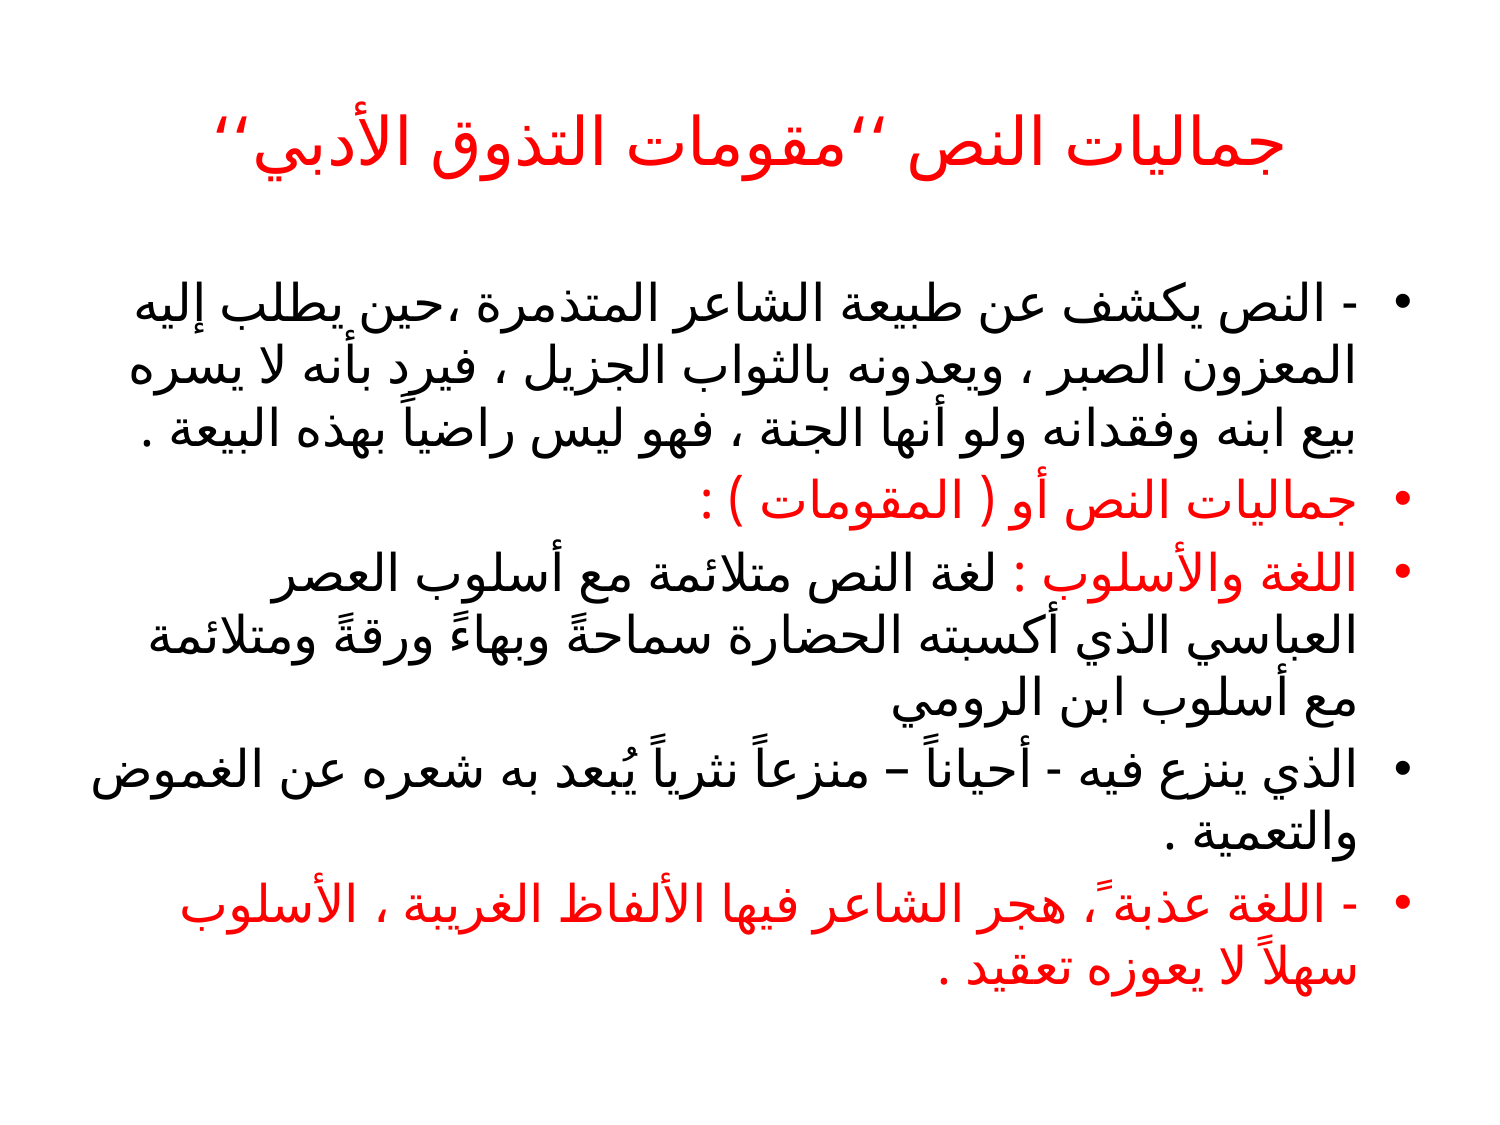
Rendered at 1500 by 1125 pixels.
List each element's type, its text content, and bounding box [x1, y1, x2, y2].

list - النص يكشف عن طبيعة الشاعر المتذمرة ،حين يطلب إليه المعزون الصبر ، ويعدونه بالثواب الجزيل ، فيرد بأنه لا يسره بيع ابنه وفقدانه ولو أنها الجنة ، فهو ليس راضياً بهذه البيعة . جماليات النص أو ( المقومات ) : اللغة والأسلوب : لغة النص متلائمة مع أسلوب العصر العباسي الذي أكسبته الحضارة سماحةً وبهاءً ورقةً ومتلائمة مع أسلوب ابن الرومي الذي ينزع فيه - أحياناً – منزعاً نثرياً يُبعد به شعره عن الغموض والتعمية . - اللغة عذبة ً، هجر الشاعر فيها الألفاظ الغريبة ، الأسلوب سهلاً لا يعوزه تعقيد . [75, 262, 1425, 1005]
title جماليات النص ‘‘مقومات التذوق الأدبي‘‘ [75, 45, 1425, 233]
